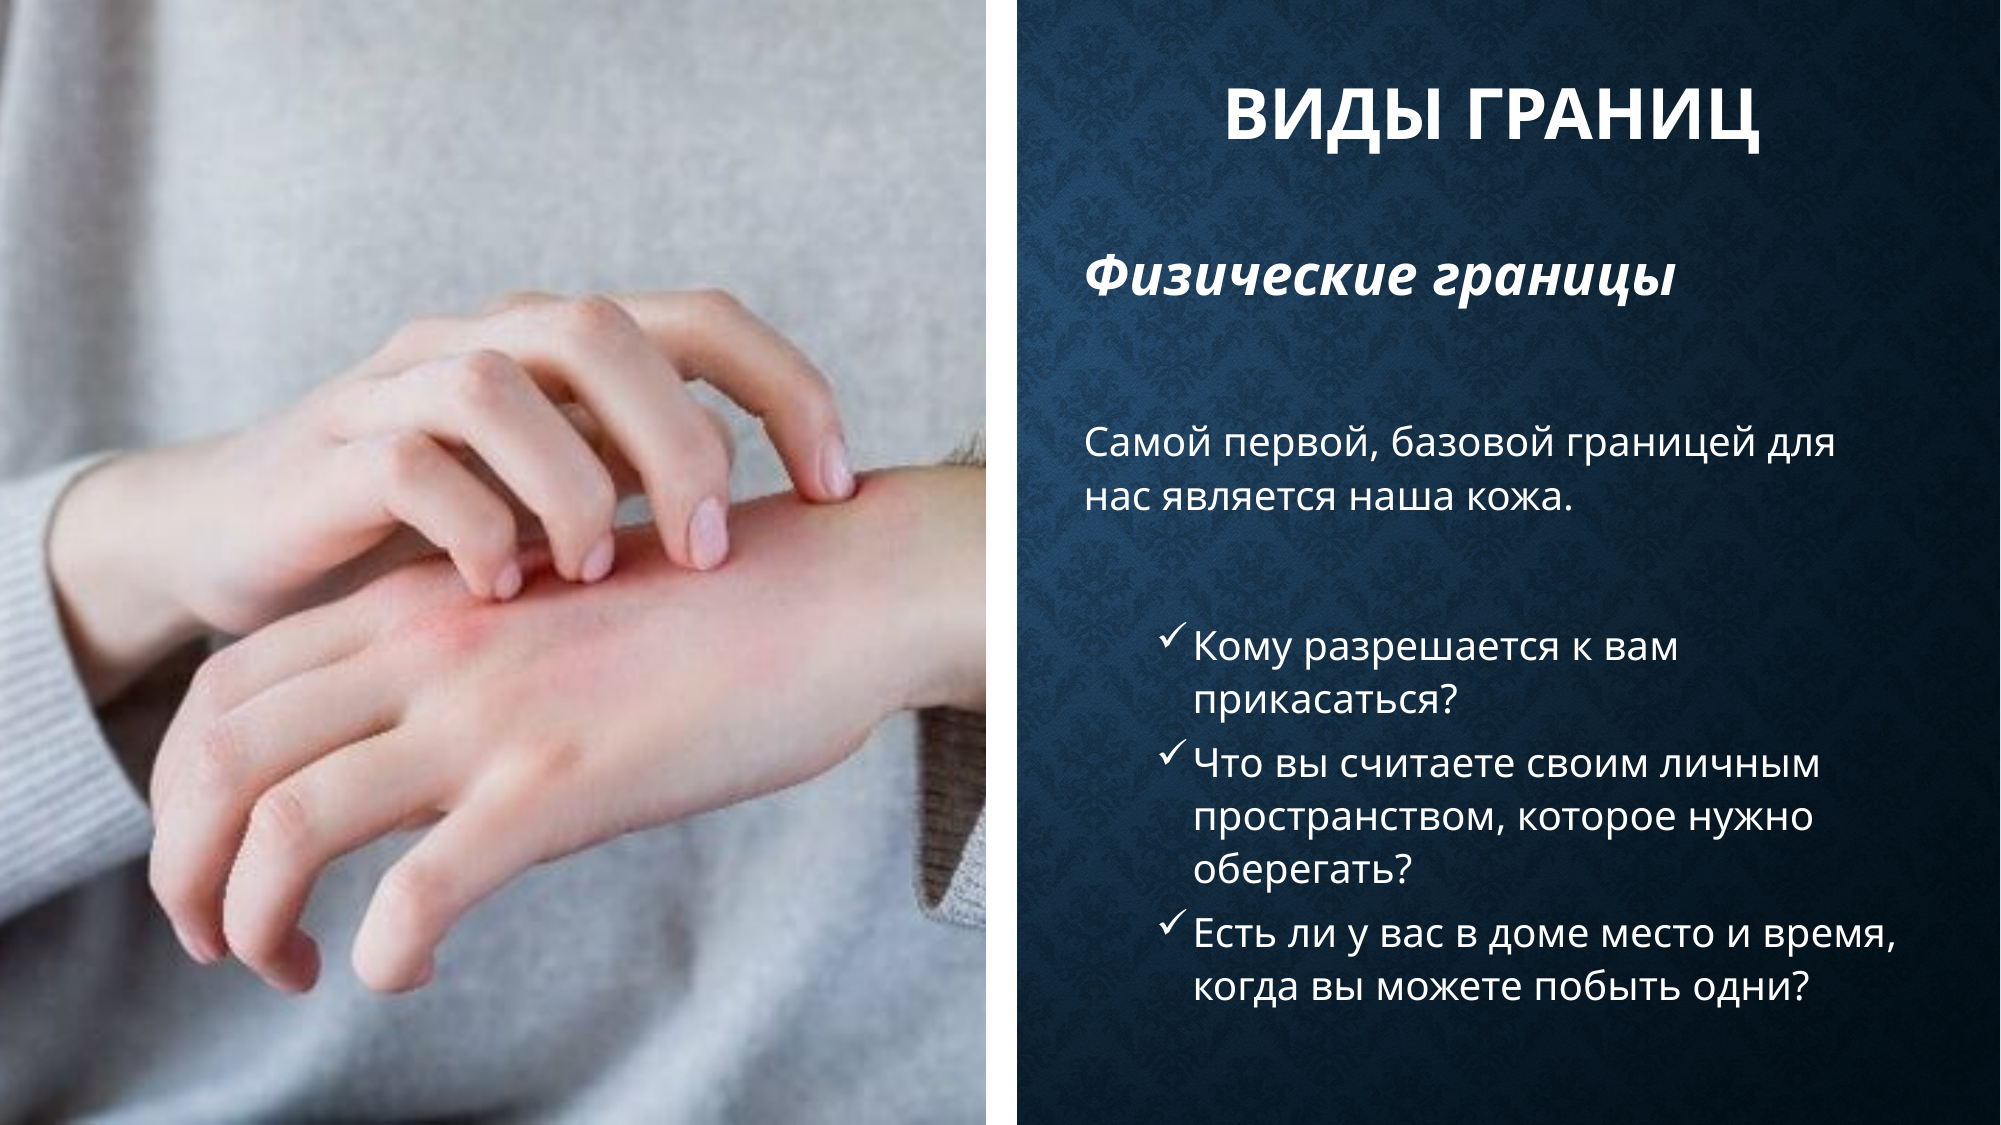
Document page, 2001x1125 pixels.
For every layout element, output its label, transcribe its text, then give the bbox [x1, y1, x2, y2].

list Физические границы Самой первой, базовой границей для нас является наша кожа. Кому разрешается к вам прикасаться? Что вы считаете своим личным пространством, которое нужно оберегать? Есть ли у вас в доме место и время, когда вы можете побыть одни? [1068, 225, 1916, 1065]
picture [0, 0, 1001, 1125]
title Виды границ [1101, 7, 1882, 225]
